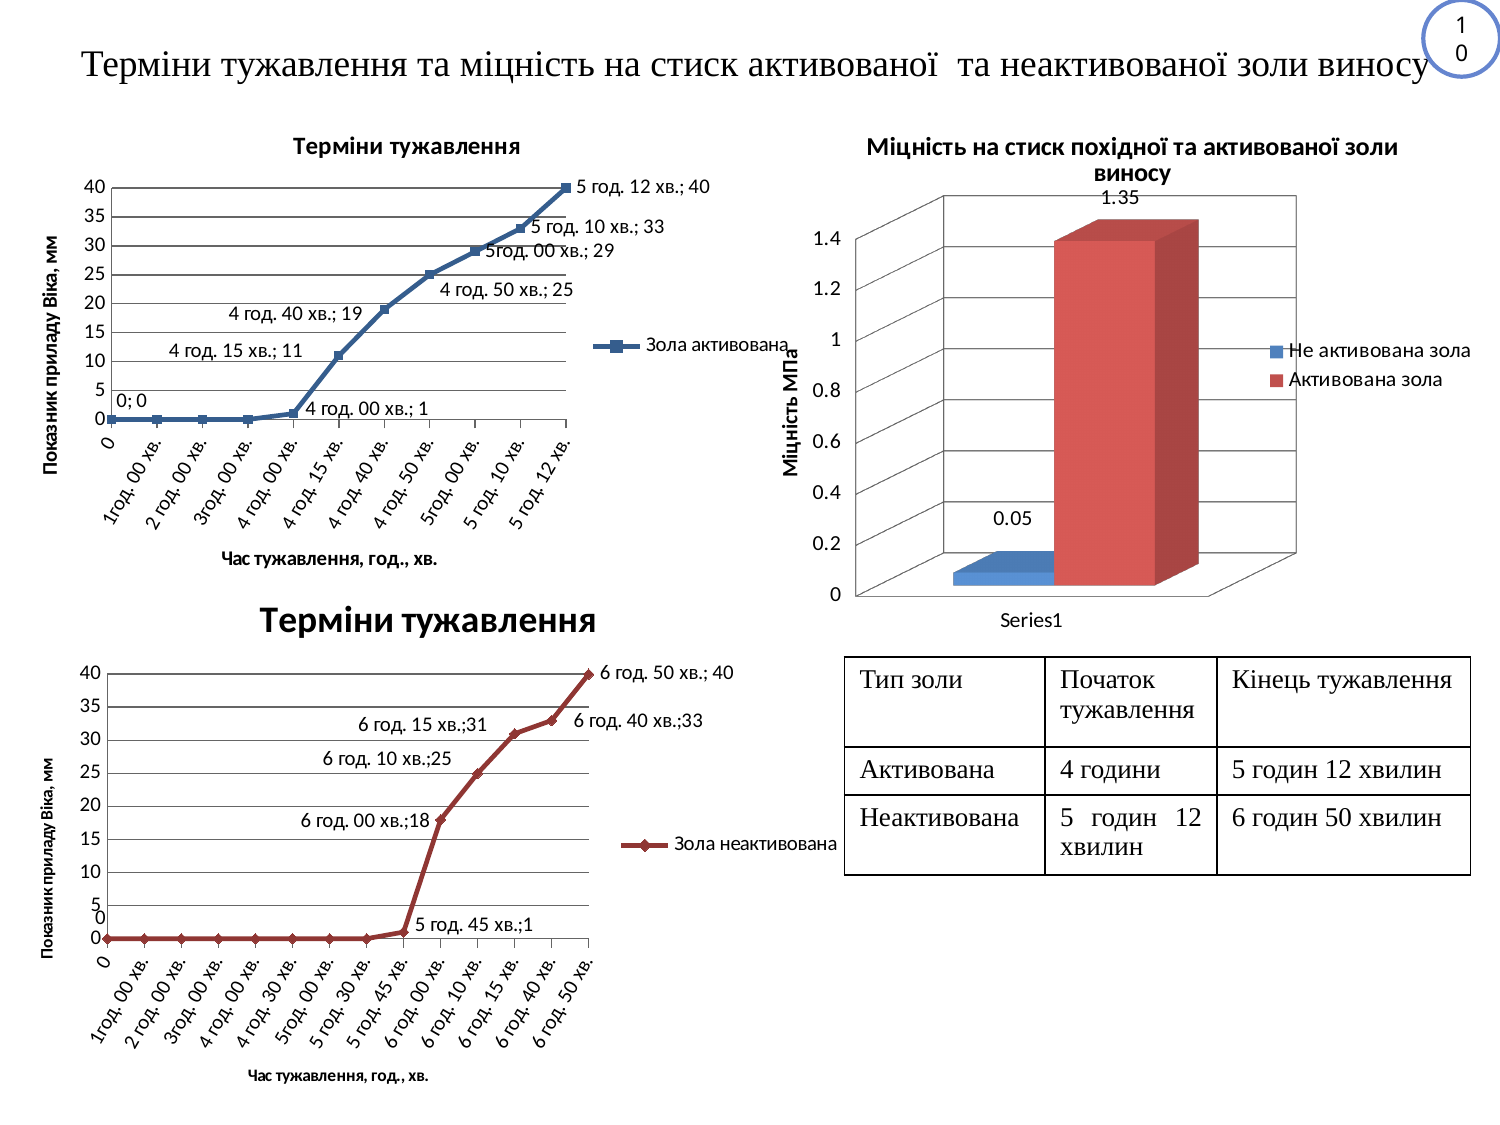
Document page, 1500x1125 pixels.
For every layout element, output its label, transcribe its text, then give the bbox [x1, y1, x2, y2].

chart [8, 109, 1492, 1117]
text_box 10 [1421, 0, 1500, 79]
table_cell Неактивована [901, 796, 1044, 874]
table_cell 6 годин 50 хвилин [1218, 796, 1470, 874]
table_header Кінець тужавлення [1218, 676, 1470, 746]
table_header Тип золи [901, 676, 1044, 746]
table_cell 4 години [1046, 790, 1216, 794]
text_box Терміни тужавлення та міцність на стиск активованої та неактивованої золи виносу [66, 31, 1457, 91]
table_cell 5 годин 12 хвилин [1046, 796, 1216, 874]
table_cell 5 годин 12 хвилин [1218, 790, 1470, 794]
table_header Початок тужавлення [1046, 676, 1216, 746]
table_cell Активована [901, 790, 1044, 794]
table_cell Активована [901, 748, 1044, 788]
table_cell 4 години [1046, 748, 1216, 788]
table_cell 5 годин 12 хвилин [1218, 748, 1470, 788]
